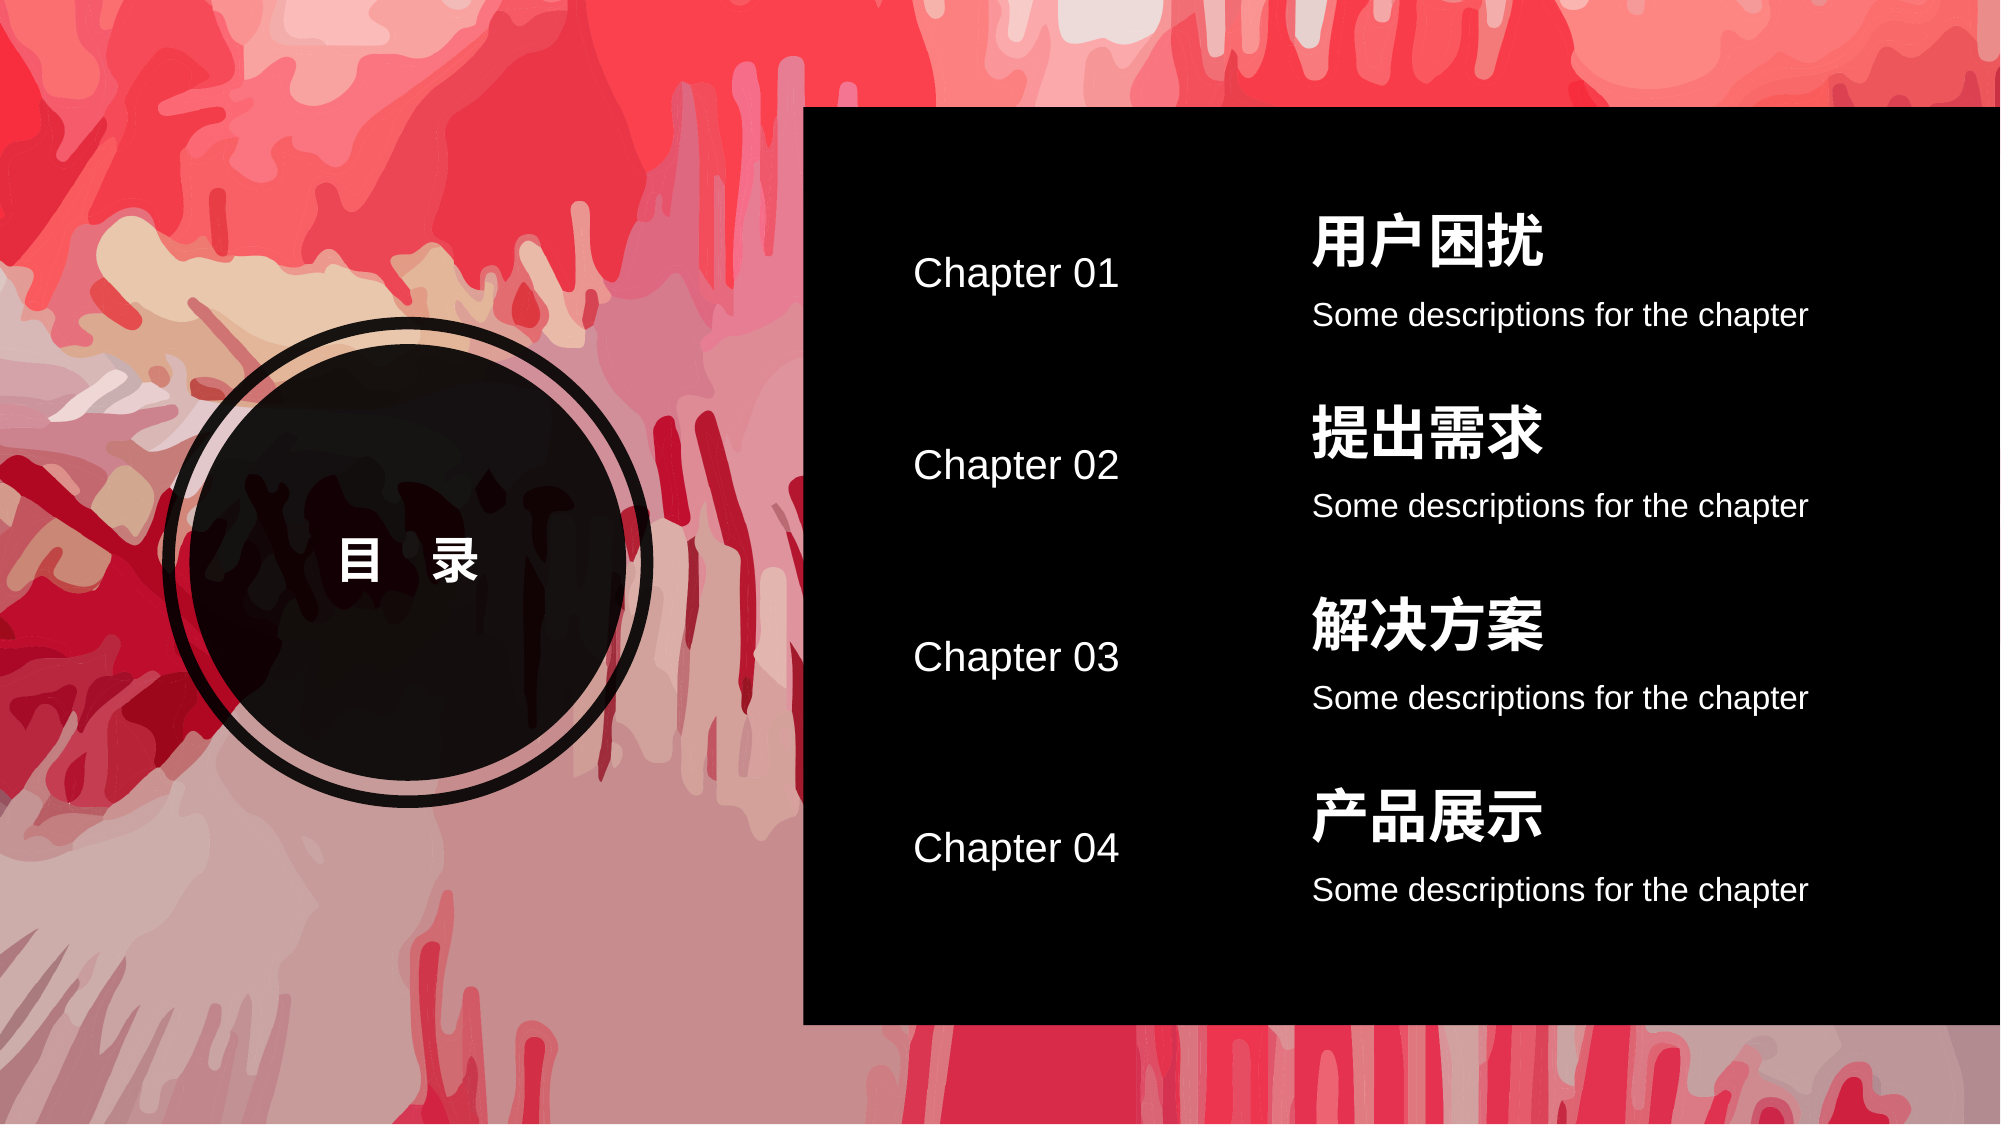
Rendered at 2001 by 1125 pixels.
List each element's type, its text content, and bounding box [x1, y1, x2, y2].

list Some descriptions for the chapter [1297, 289, 1946, 342]
list 目 录 [230, 527, 586, 598]
list 用户困扰 [1297, 204, 1946, 284]
list Some descriptions for the chapter [1297, 673, 1946, 725]
picture [0, 0, 2001, 1125]
list 解决方案 [1297, 588, 1946, 668]
list Some descriptions for the chapter [1297, 865, 1946, 917]
list 产品展示 [1297, 780, 1946, 859]
list Chapter 01 [827, 244, 1206, 305]
list Chapter 03 [827, 627, 1206, 689]
list Chapter 02 [827, 436, 1206, 497]
list Some descriptions for the chapter [1297, 481, 1946, 534]
list 提出需求 [1297, 396, 1946, 476]
list Chapter 04 [827, 819, 1206, 881]
